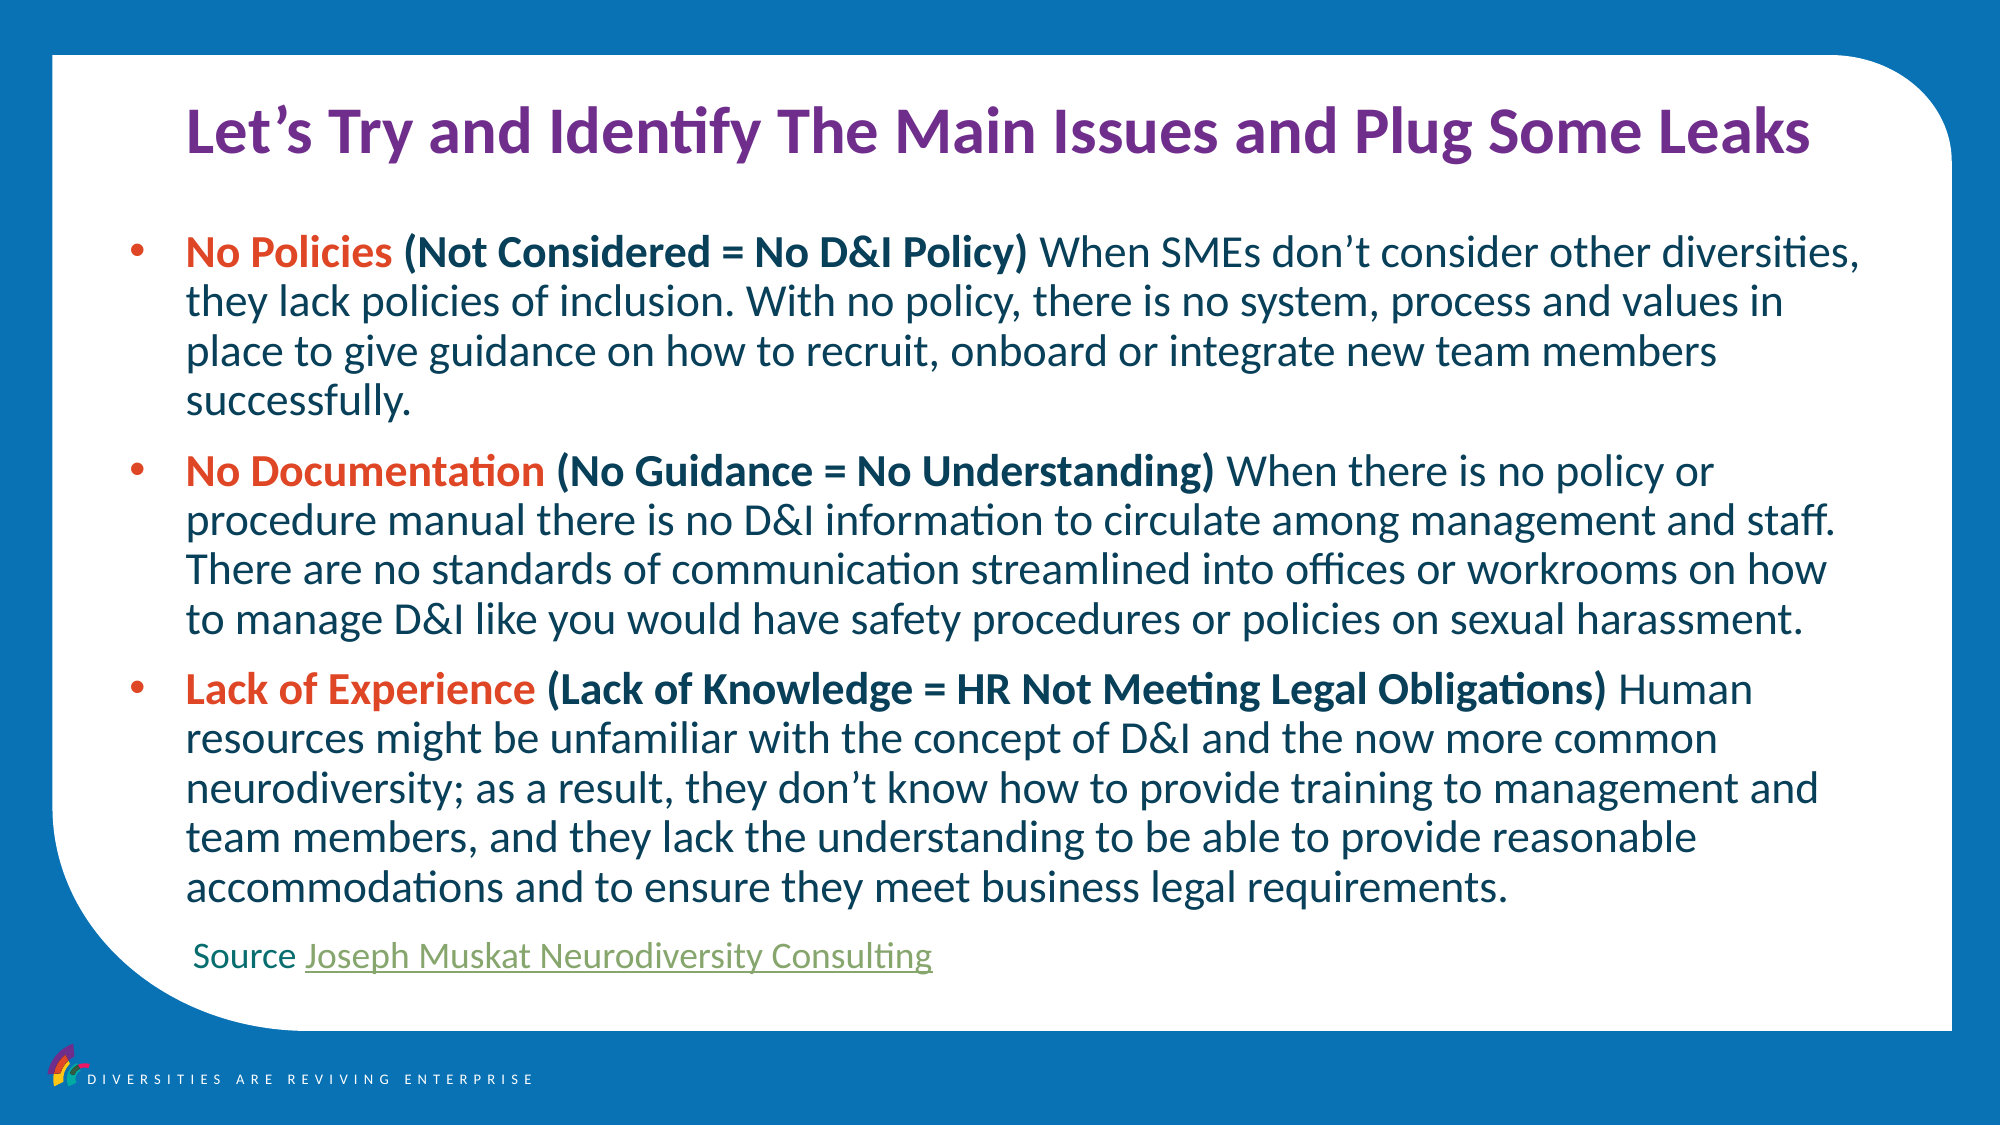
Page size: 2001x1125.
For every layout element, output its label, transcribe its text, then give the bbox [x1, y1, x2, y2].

list No Policies (Not Considered = No D&I Policy) When SMEs don’t consider other diversities, they lack policies of inclusion. With no policy, there is no system, process and values in place to give guidance on how to recruit, onboard or integrate new team members successfully. No Documentation (No Guidance = No Understanding) When there is no policy or procedure manual there is no D&I information to circulate among management and staff. There are no standards of communication streamlined into offices or workrooms on how to manage D&I like you would have safety procedures or policies on sexual harassment. Lack of Experience (Lack of Knowledge = HR Not Meeting Legal Obligations) Human resources might be unfamiliar with the concept of D&I and the now more common neurodiversity; as a result, they don’t know how to provide training to management and team members, and they lack the understanding to be able to provide reasonable accommodations and to ensure they meet business legal requirements. [114, 220, 1886, 853]
text_box Source Joseph Muskat Neurodiversity Consulting [178, 923, 1158, 984]
list Let’s Try and Identify The Main Issues and Plug Some Leaks [130, 88, 1869, 221]
